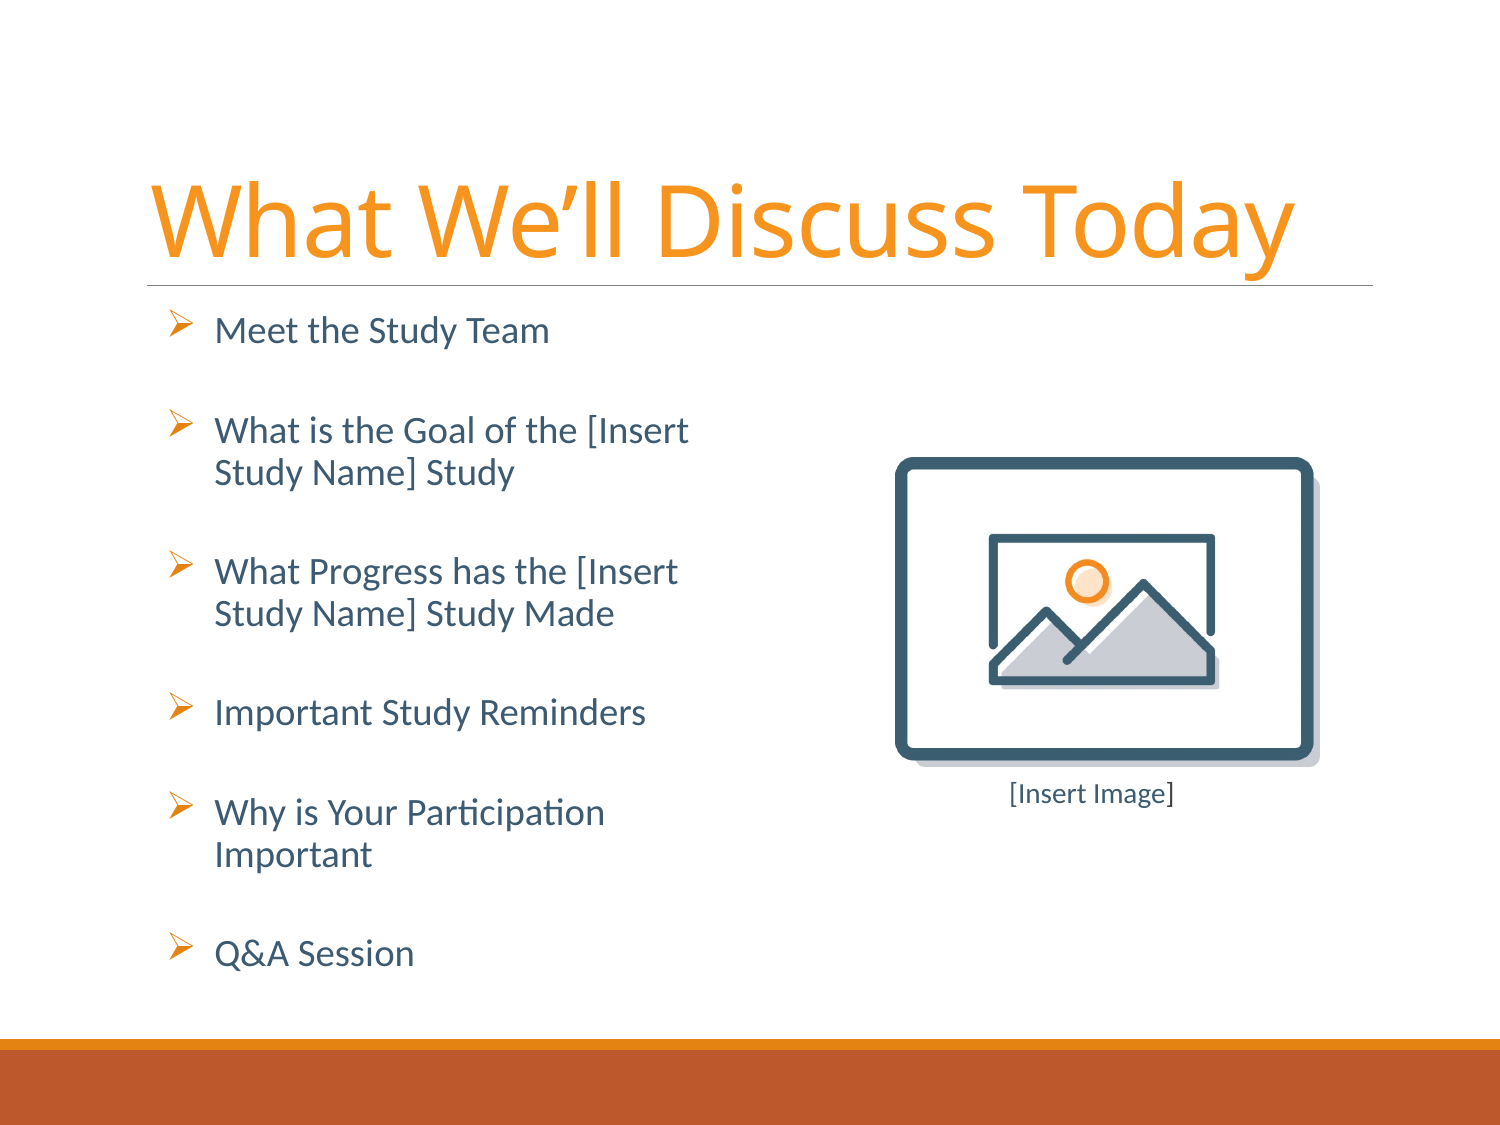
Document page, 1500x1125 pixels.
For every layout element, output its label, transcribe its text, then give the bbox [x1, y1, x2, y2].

text_box [Insert Image] [994, 775, 1200, 817]
title What We’ll Discuss Today [135, 47, 1373, 285]
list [894, 457, 1321, 768]
list Meet the Study Team What is the Goal of the [Insert Study Name] Study What Progress has the [Insert Study Name] Study Made Important Study Reminders Why is Your Participation Important Q&A Session [135, 302, 743, 991]
